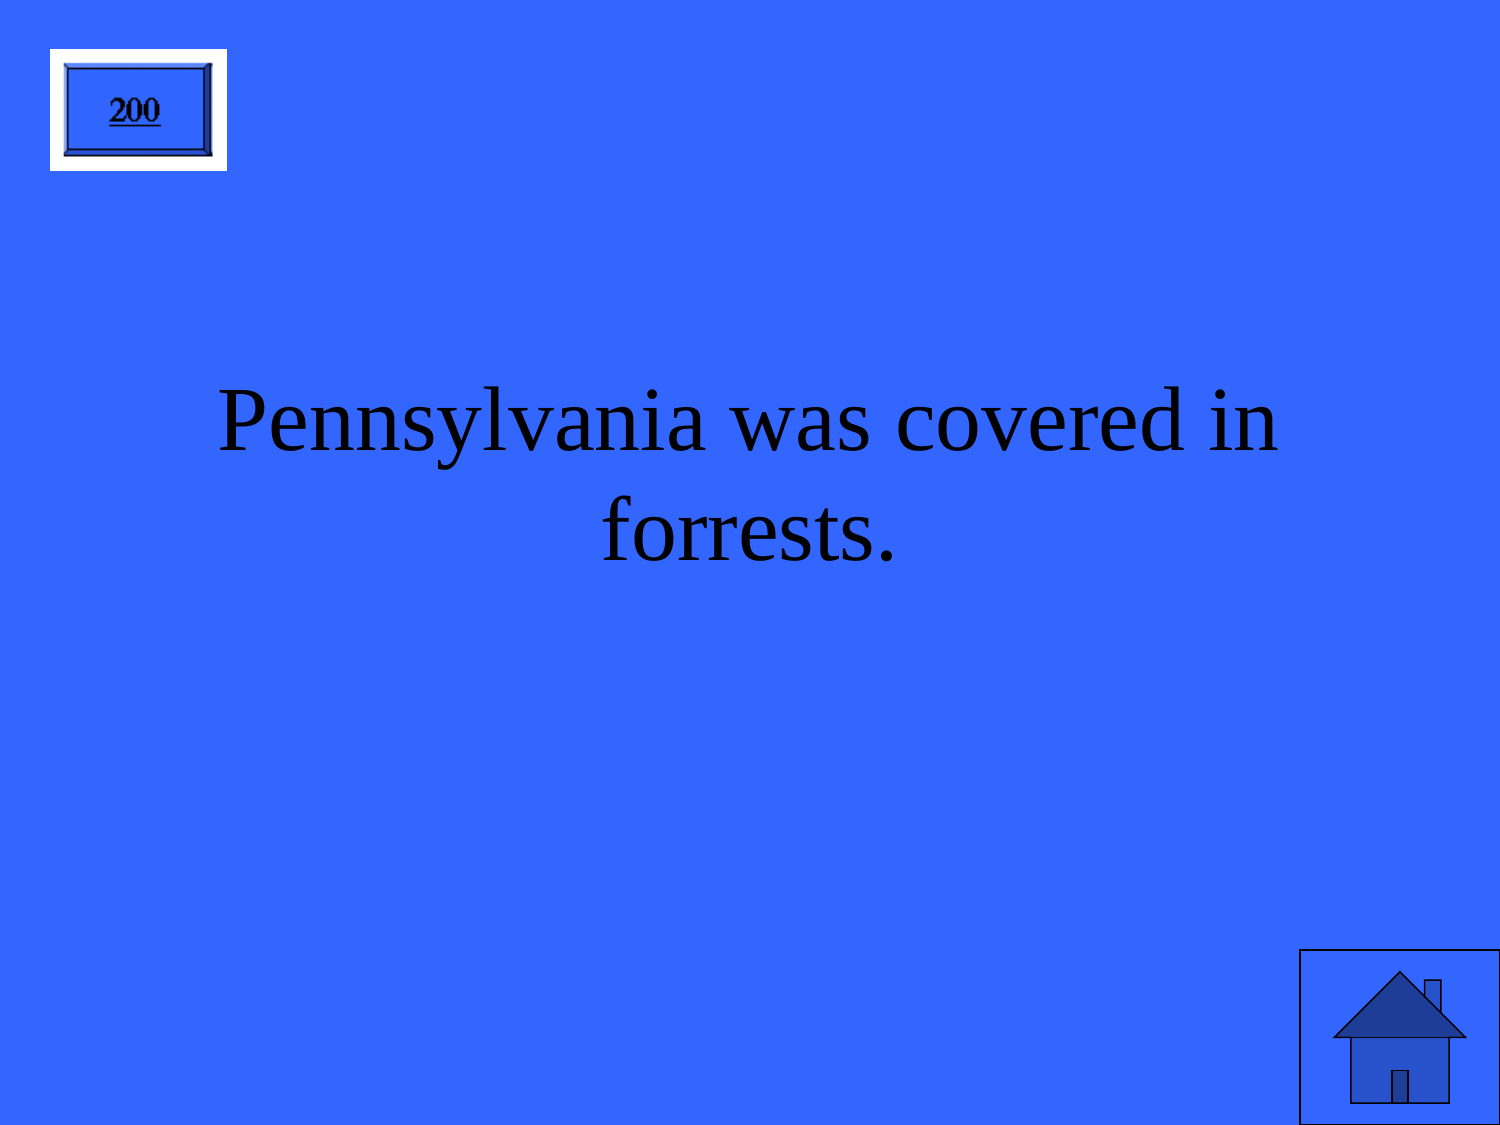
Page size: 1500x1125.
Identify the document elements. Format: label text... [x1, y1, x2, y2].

text_box [1299, 950, 1500, 1125]
title Pennsylvania was covered in forrests. [112, 375, 1388, 563]
picture [49, 49, 227, 171]
